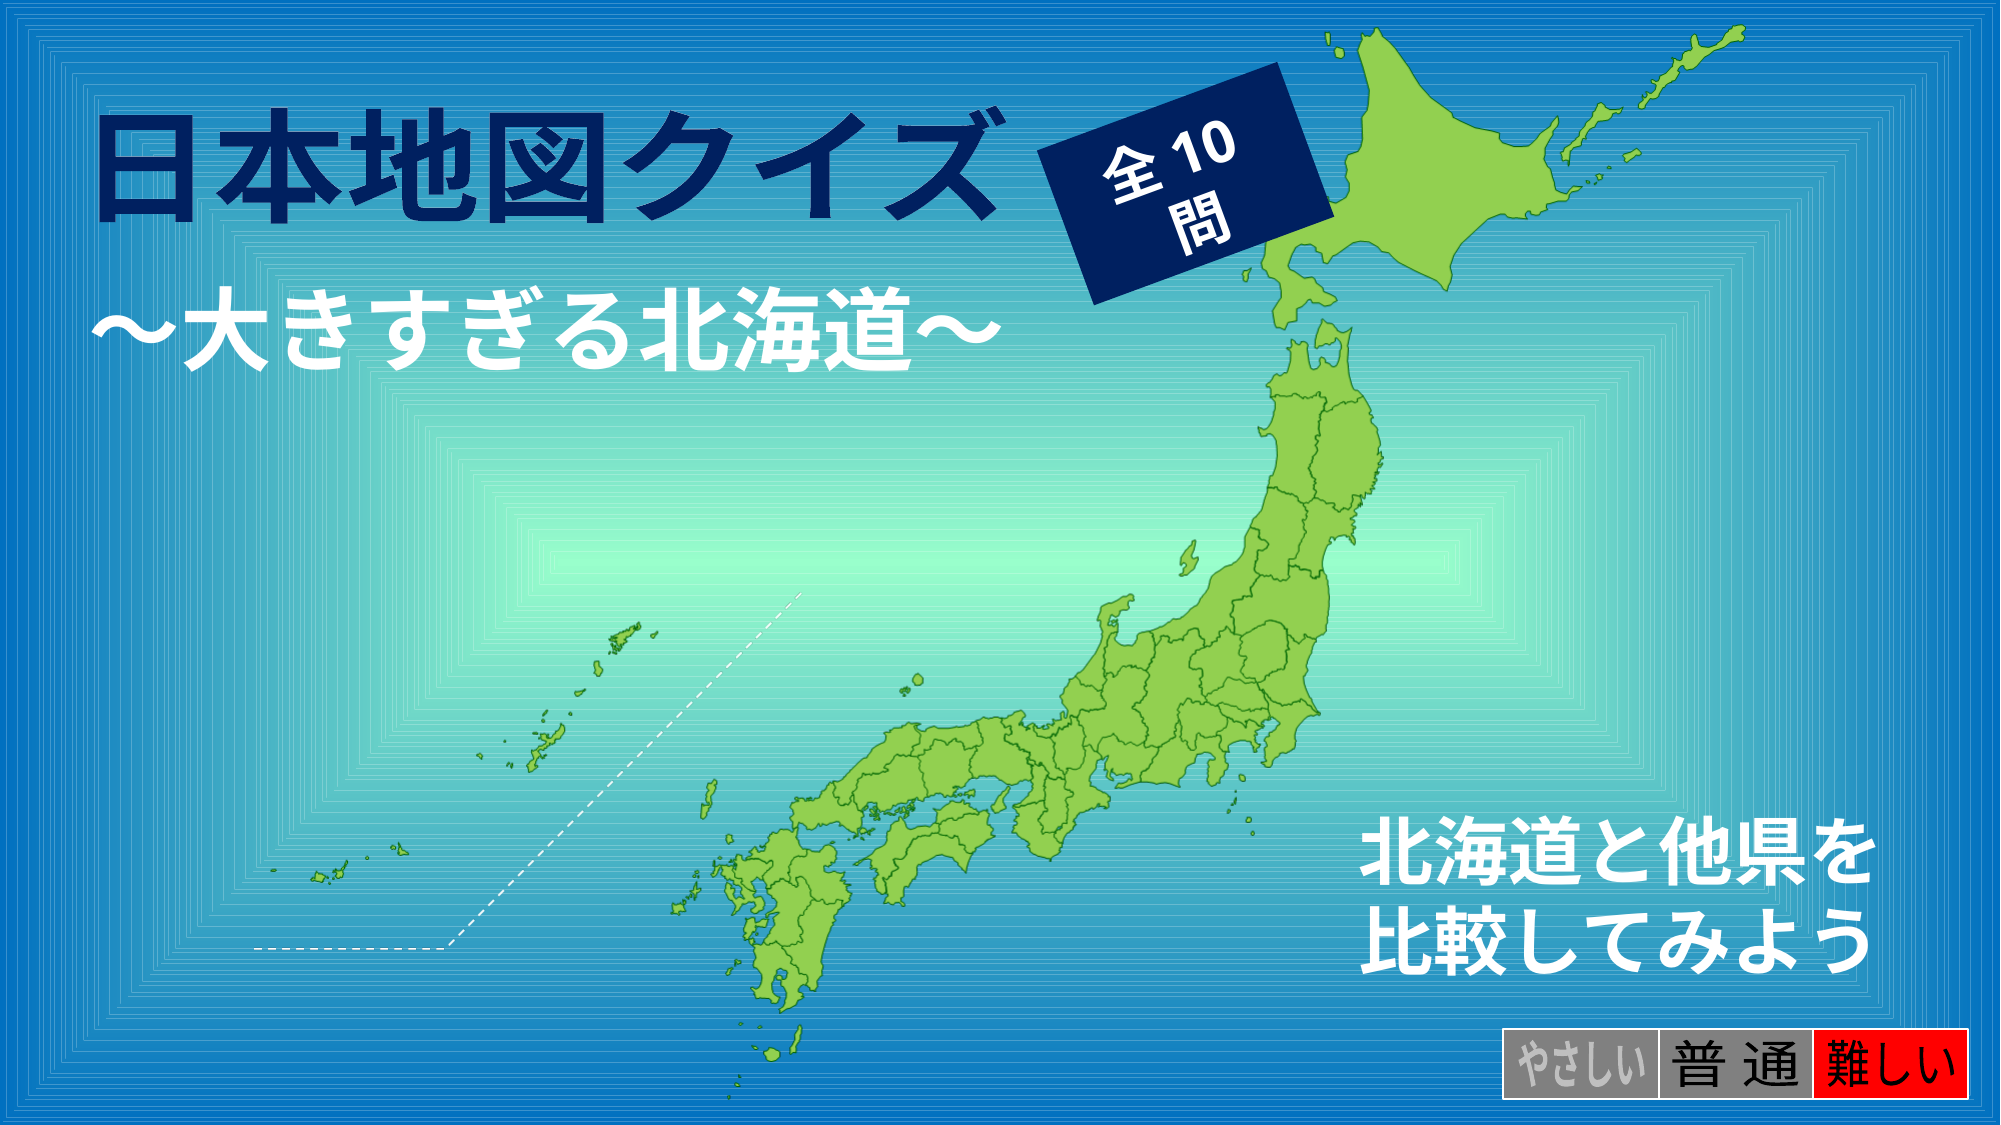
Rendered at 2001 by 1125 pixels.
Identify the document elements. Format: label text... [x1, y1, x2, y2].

text_box 北海道と他県を 比較してみよう [1750, 797, 1899, 993]
text_box [1812, 1029, 1969, 1099]
text_box [0, 0, 2000, 1125]
picture [254, 24, 1746, 1101]
text_box ～大きすぎる北海道～ [74, 265, 249, 391]
text_box [1750, 1029, 1812, 1099]
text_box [99, 105, 249, 224]
